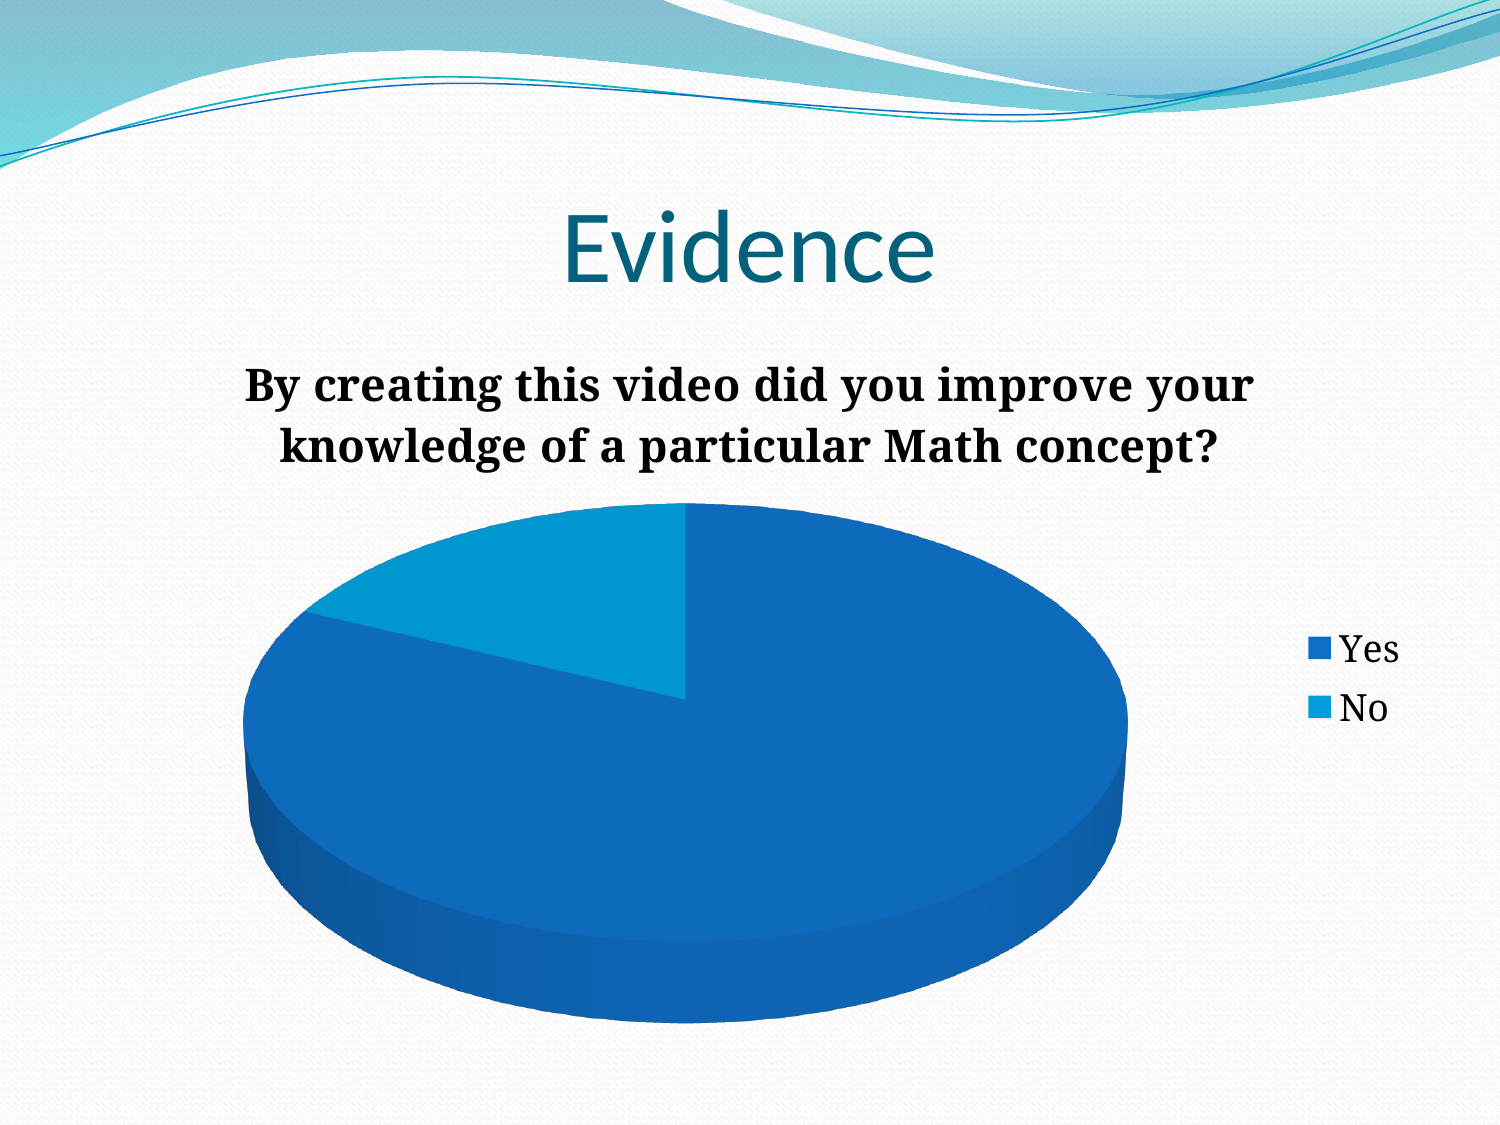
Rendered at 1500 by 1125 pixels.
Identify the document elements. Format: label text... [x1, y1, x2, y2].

title Evidence [75, 115, 1425, 303]
chart [74, 317, 1426, 1038]
